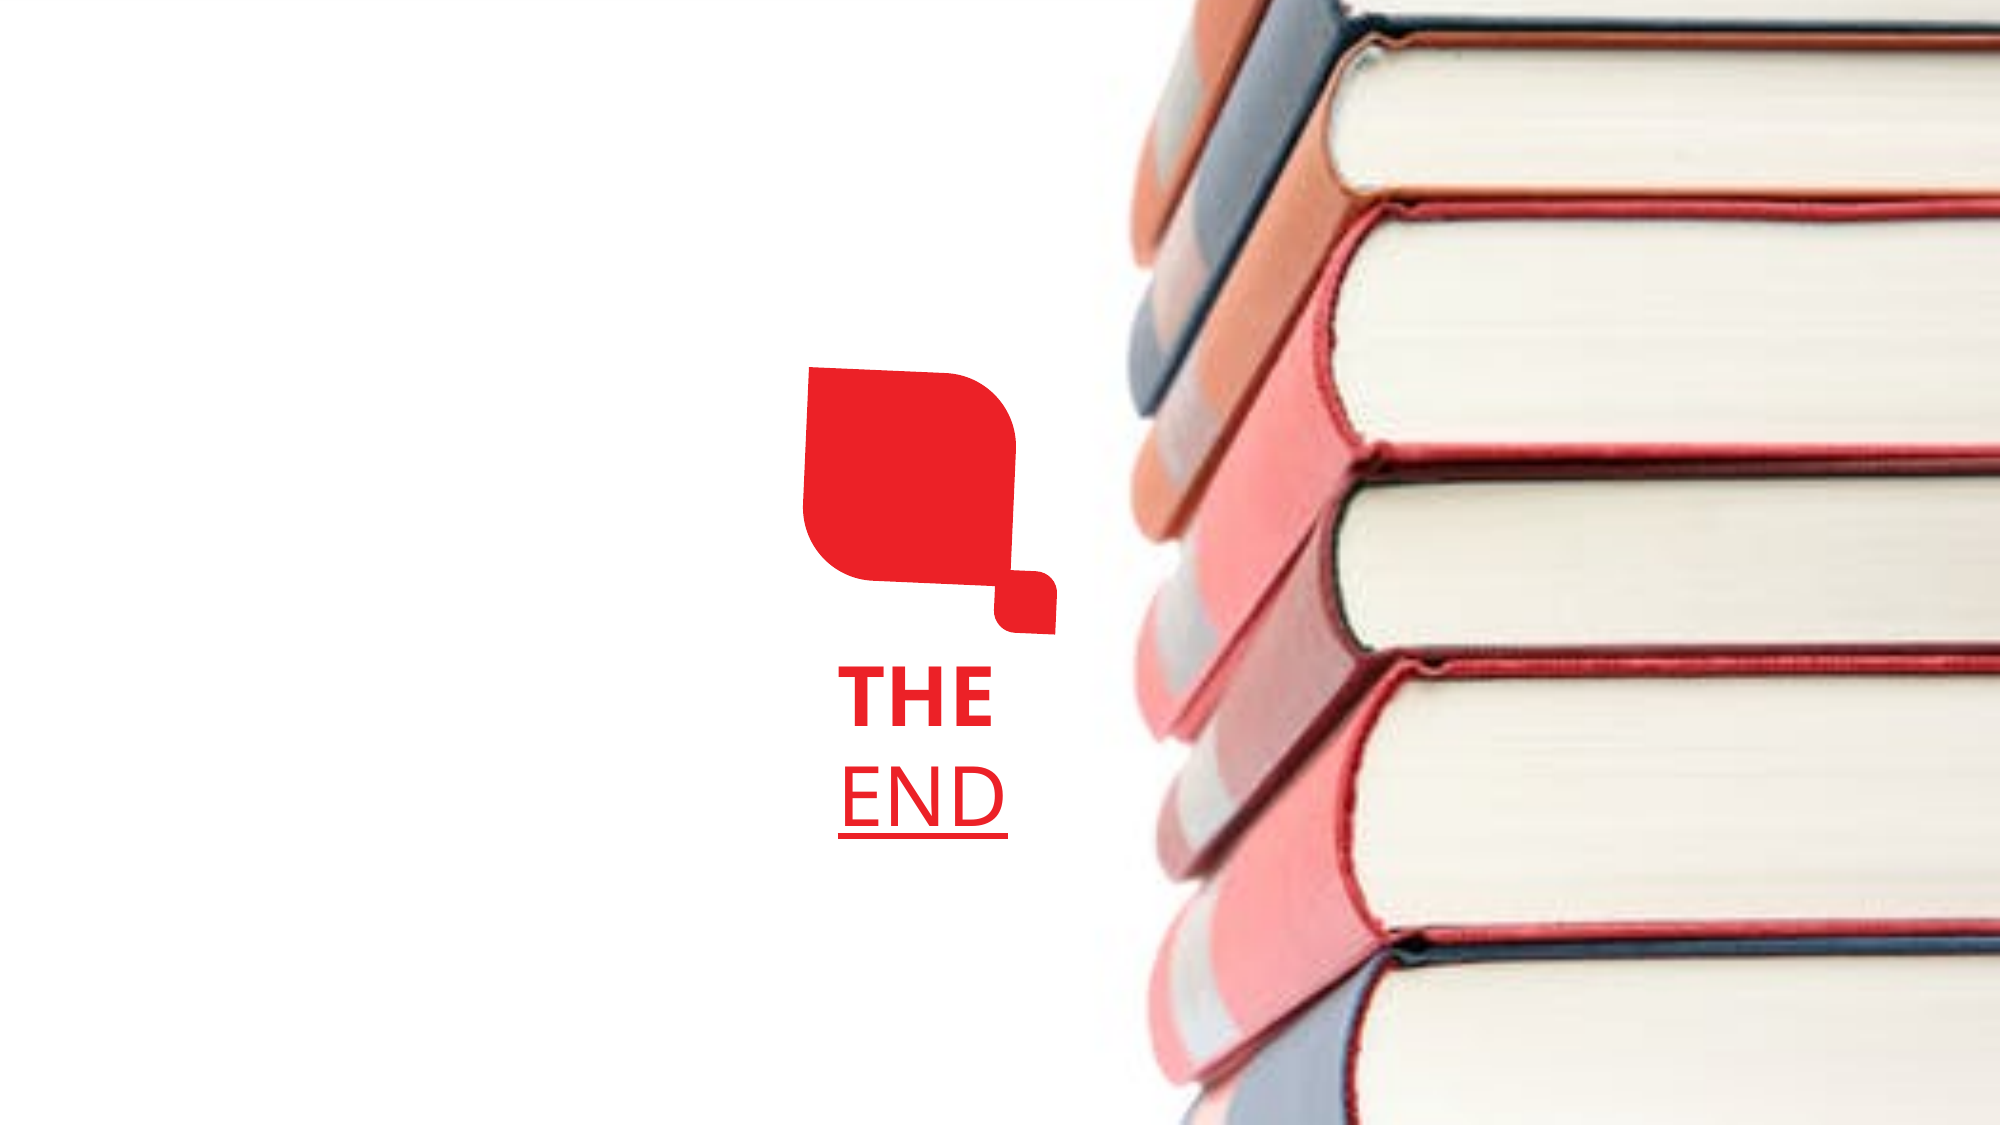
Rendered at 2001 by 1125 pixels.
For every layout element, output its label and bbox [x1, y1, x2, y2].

text_box [803, 372, 1197, 753]
picture [0, 0, 2000, 1125]
